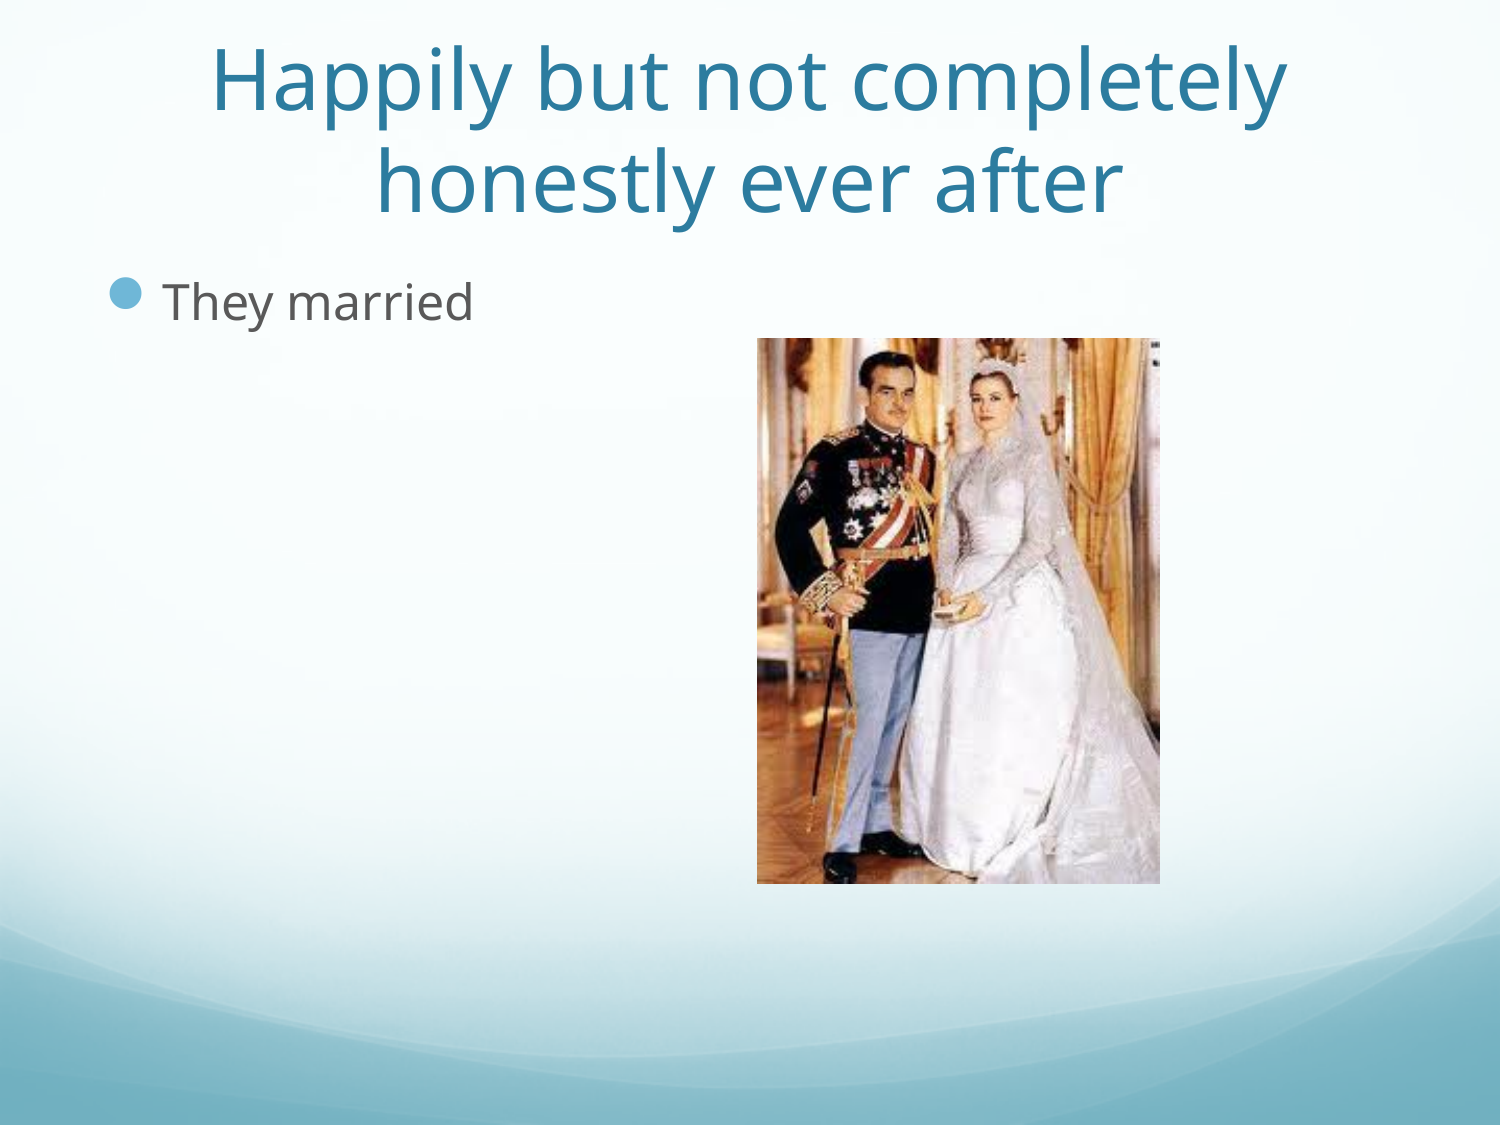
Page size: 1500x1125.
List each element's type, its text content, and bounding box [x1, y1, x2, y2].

list They married [90, 262, 1410, 975]
title Happily but not completely honestly ever after [90, 17, 1410, 237]
picture [756, 337, 1160, 885]
